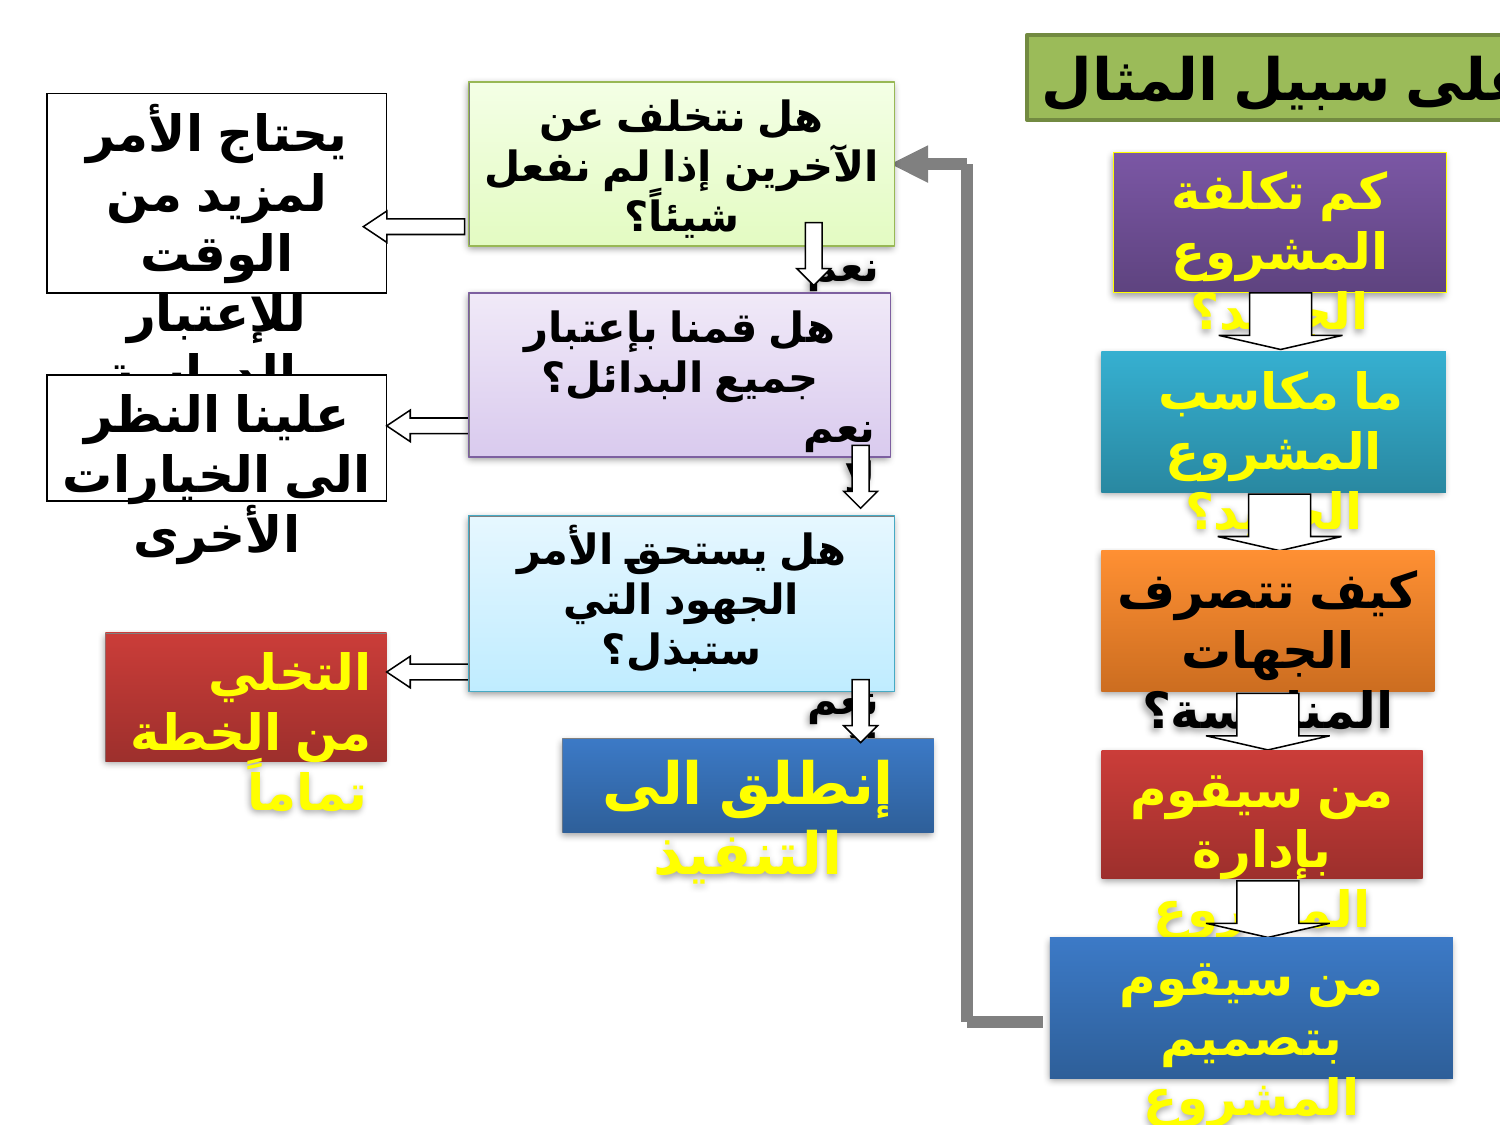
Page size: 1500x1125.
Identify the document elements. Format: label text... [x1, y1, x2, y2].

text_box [890, 163, 1044, 1023]
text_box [105, 632, 489, 762]
text_box كم تكلفة المشروع الجديد؟ [1113, 152, 1447, 292]
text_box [468, 222, 891, 444]
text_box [1101, 493, 1435, 692]
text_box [1101, 693, 1423, 879]
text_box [46, 374, 463, 502]
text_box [468, 445, 895, 692]
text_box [46, 93, 465, 294]
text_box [1101, 292, 1447, 493]
text_box هل نتخلف عن الآخرين إذا لم نفعل شيئاً؟ نعم لا [468, 81, 895, 221]
text_box على سبيل المثال [1025, 33, 1500, 122]
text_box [562, 679, 934, 833]
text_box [1049, 880, 1454, 1079]
